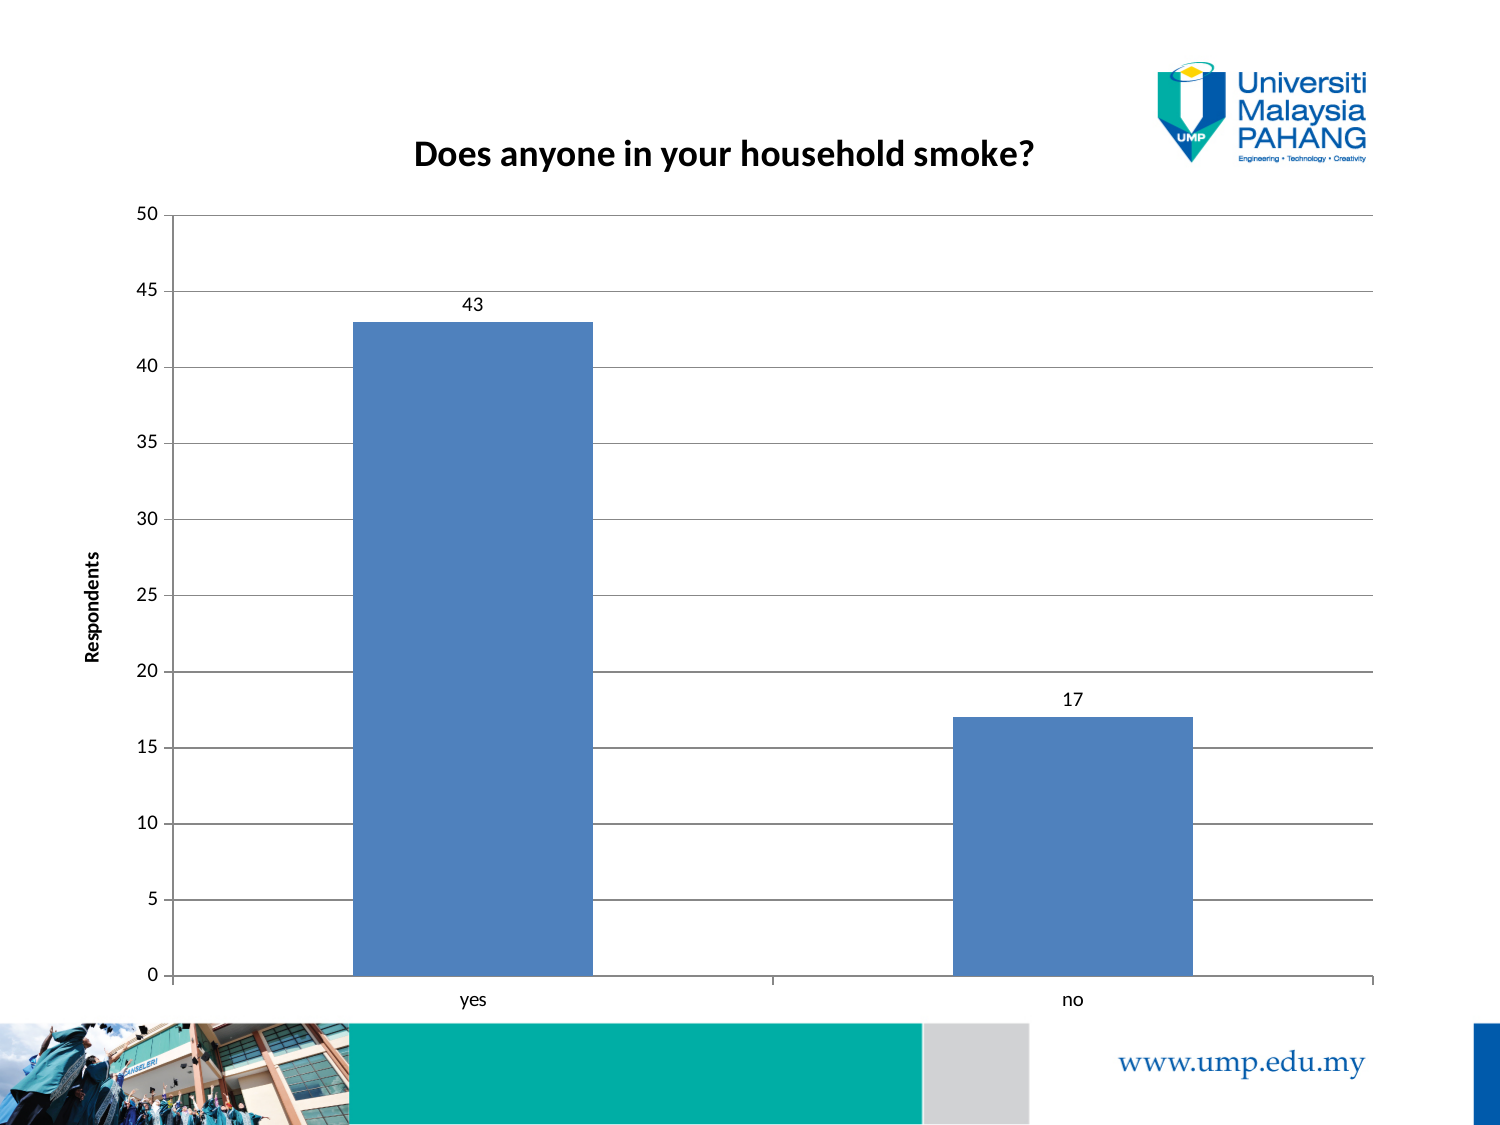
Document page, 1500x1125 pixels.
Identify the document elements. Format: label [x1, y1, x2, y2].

picture [0, 0, 1500, 1125]
chart [49, 99, 1401, 1031]
